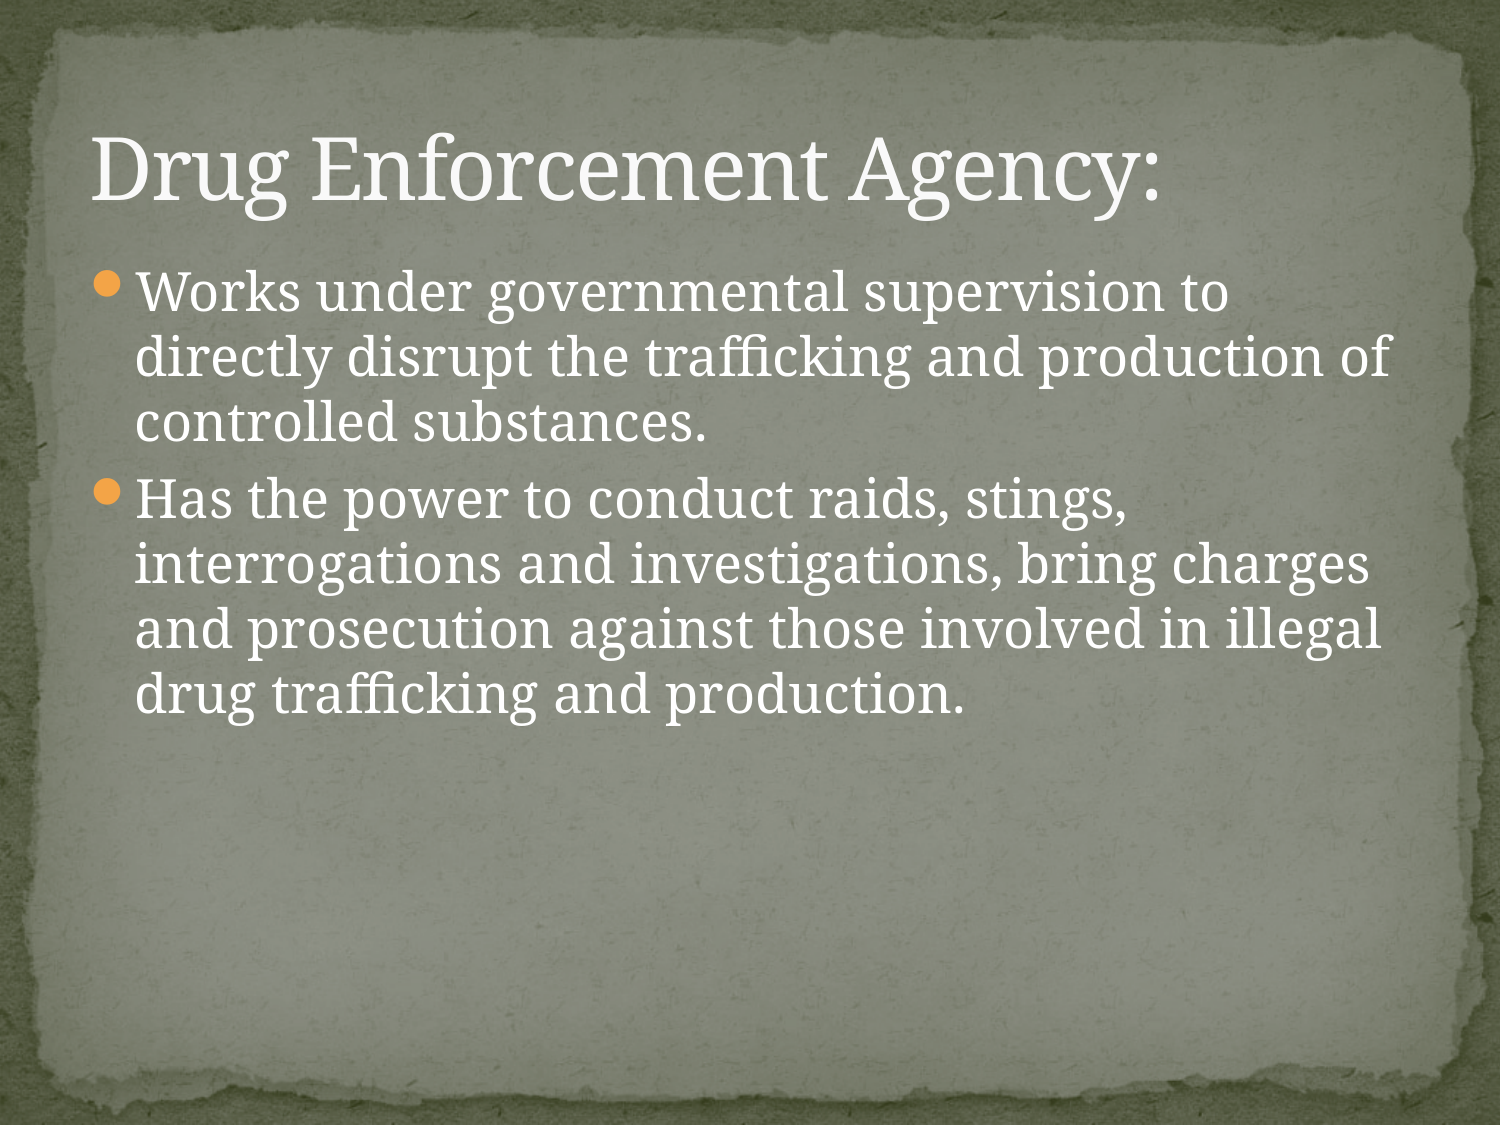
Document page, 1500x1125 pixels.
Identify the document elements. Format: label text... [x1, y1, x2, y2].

title Drug Enforcement Agency: [74, 24, 1425, 225]
list Works under governmental supervision to directly disrupt the trafficking and production of controlled substances. Has the power to conduct raids, stings, interrogations and investigations, bring charges and prosecution against those involved in illegal drug trafficking and production. [75, 249, 1425, 1000]
